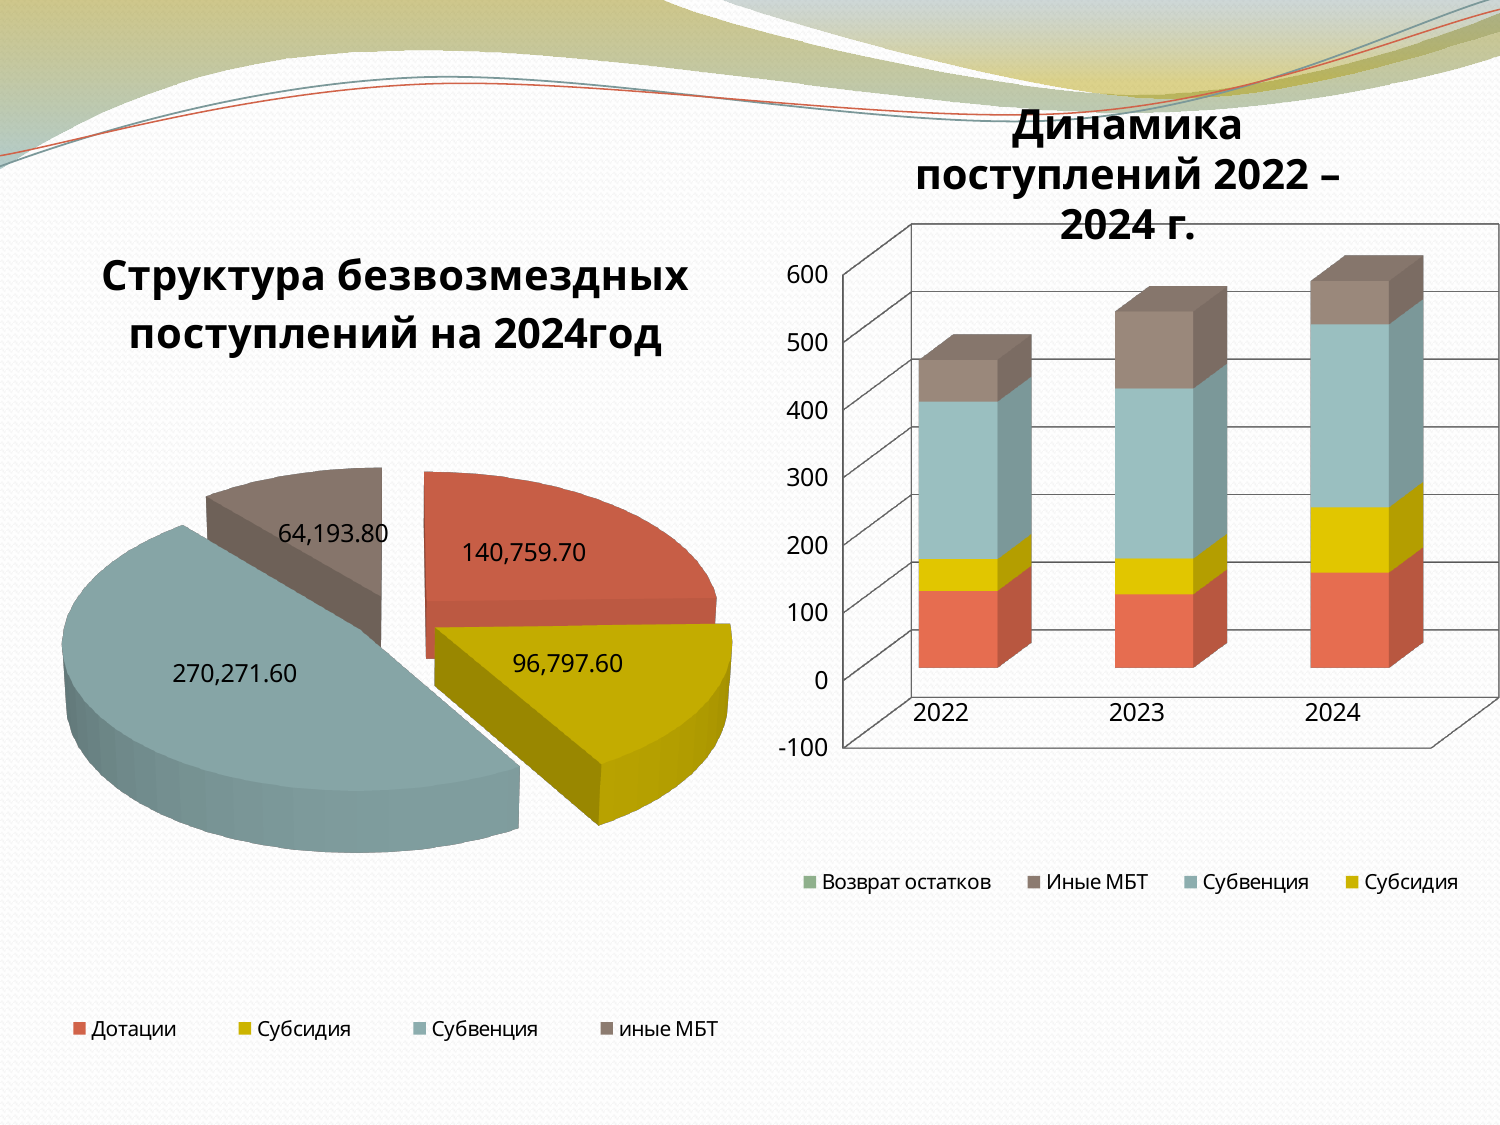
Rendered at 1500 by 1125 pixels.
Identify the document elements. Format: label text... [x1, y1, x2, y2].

text_box Динамика поступлений 2022 – 2024 г. [856, 90, 1400, 195]
chart [773, 195, 1500, 1047]
chart [17, 205, 774, 1125]
